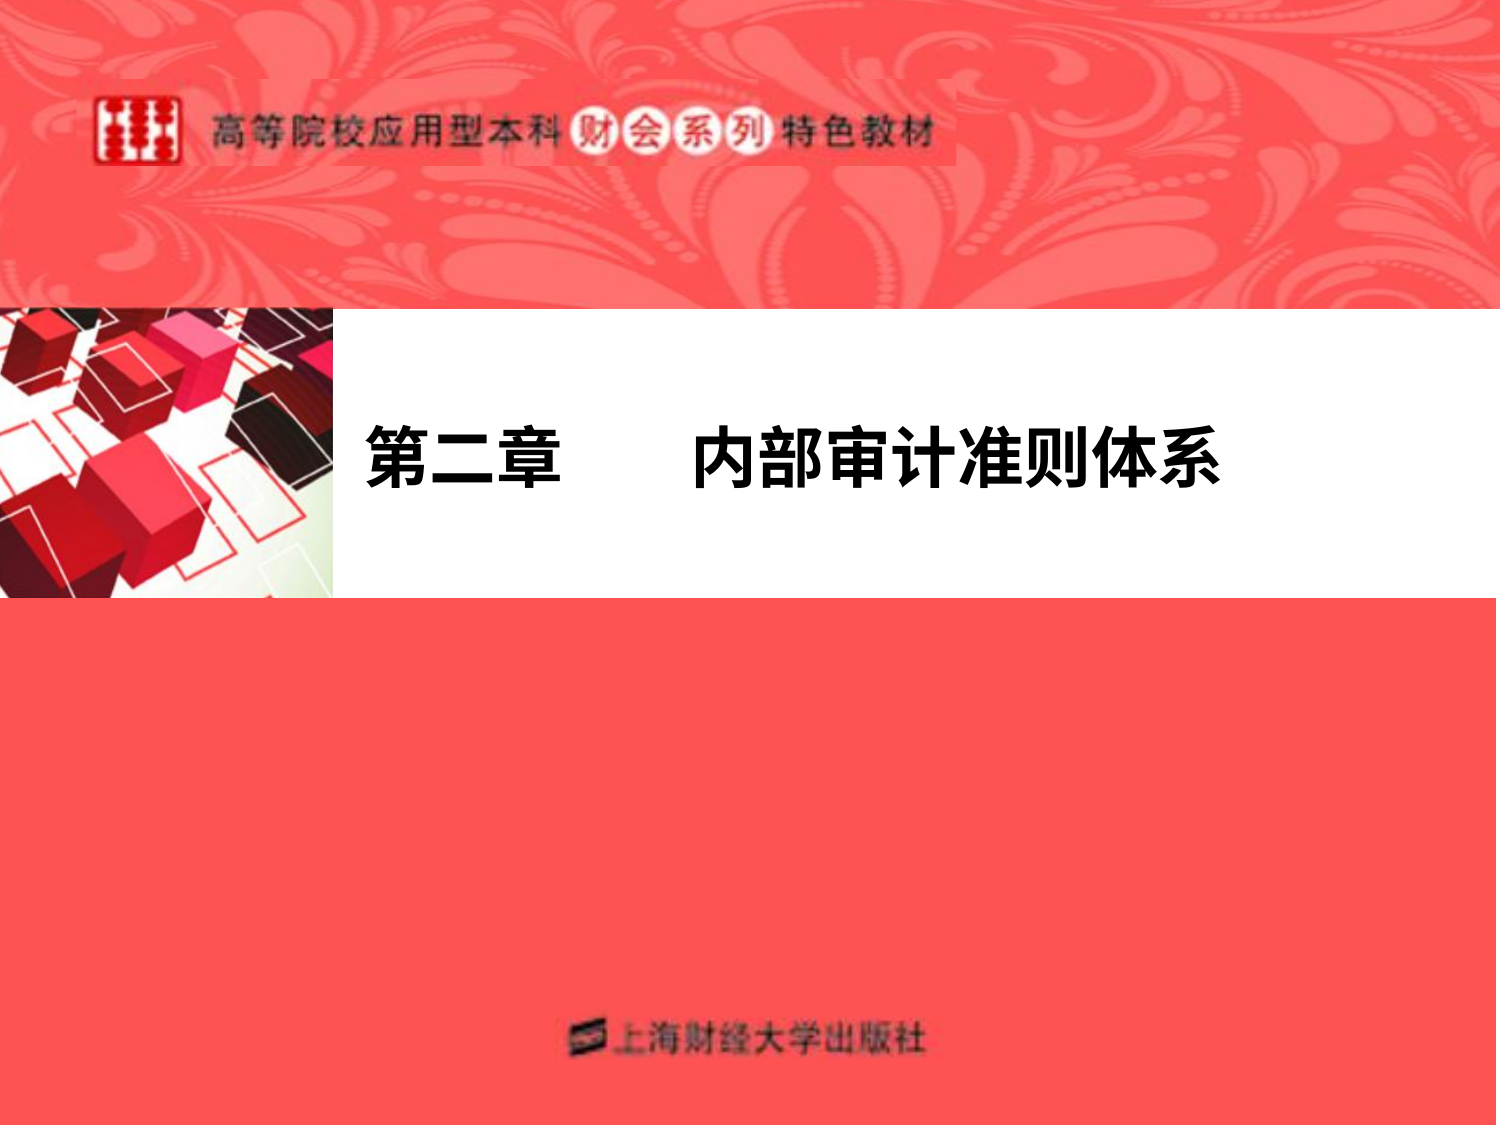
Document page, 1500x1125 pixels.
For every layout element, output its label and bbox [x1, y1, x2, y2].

text_box [0, 0, 1500, 1125]
